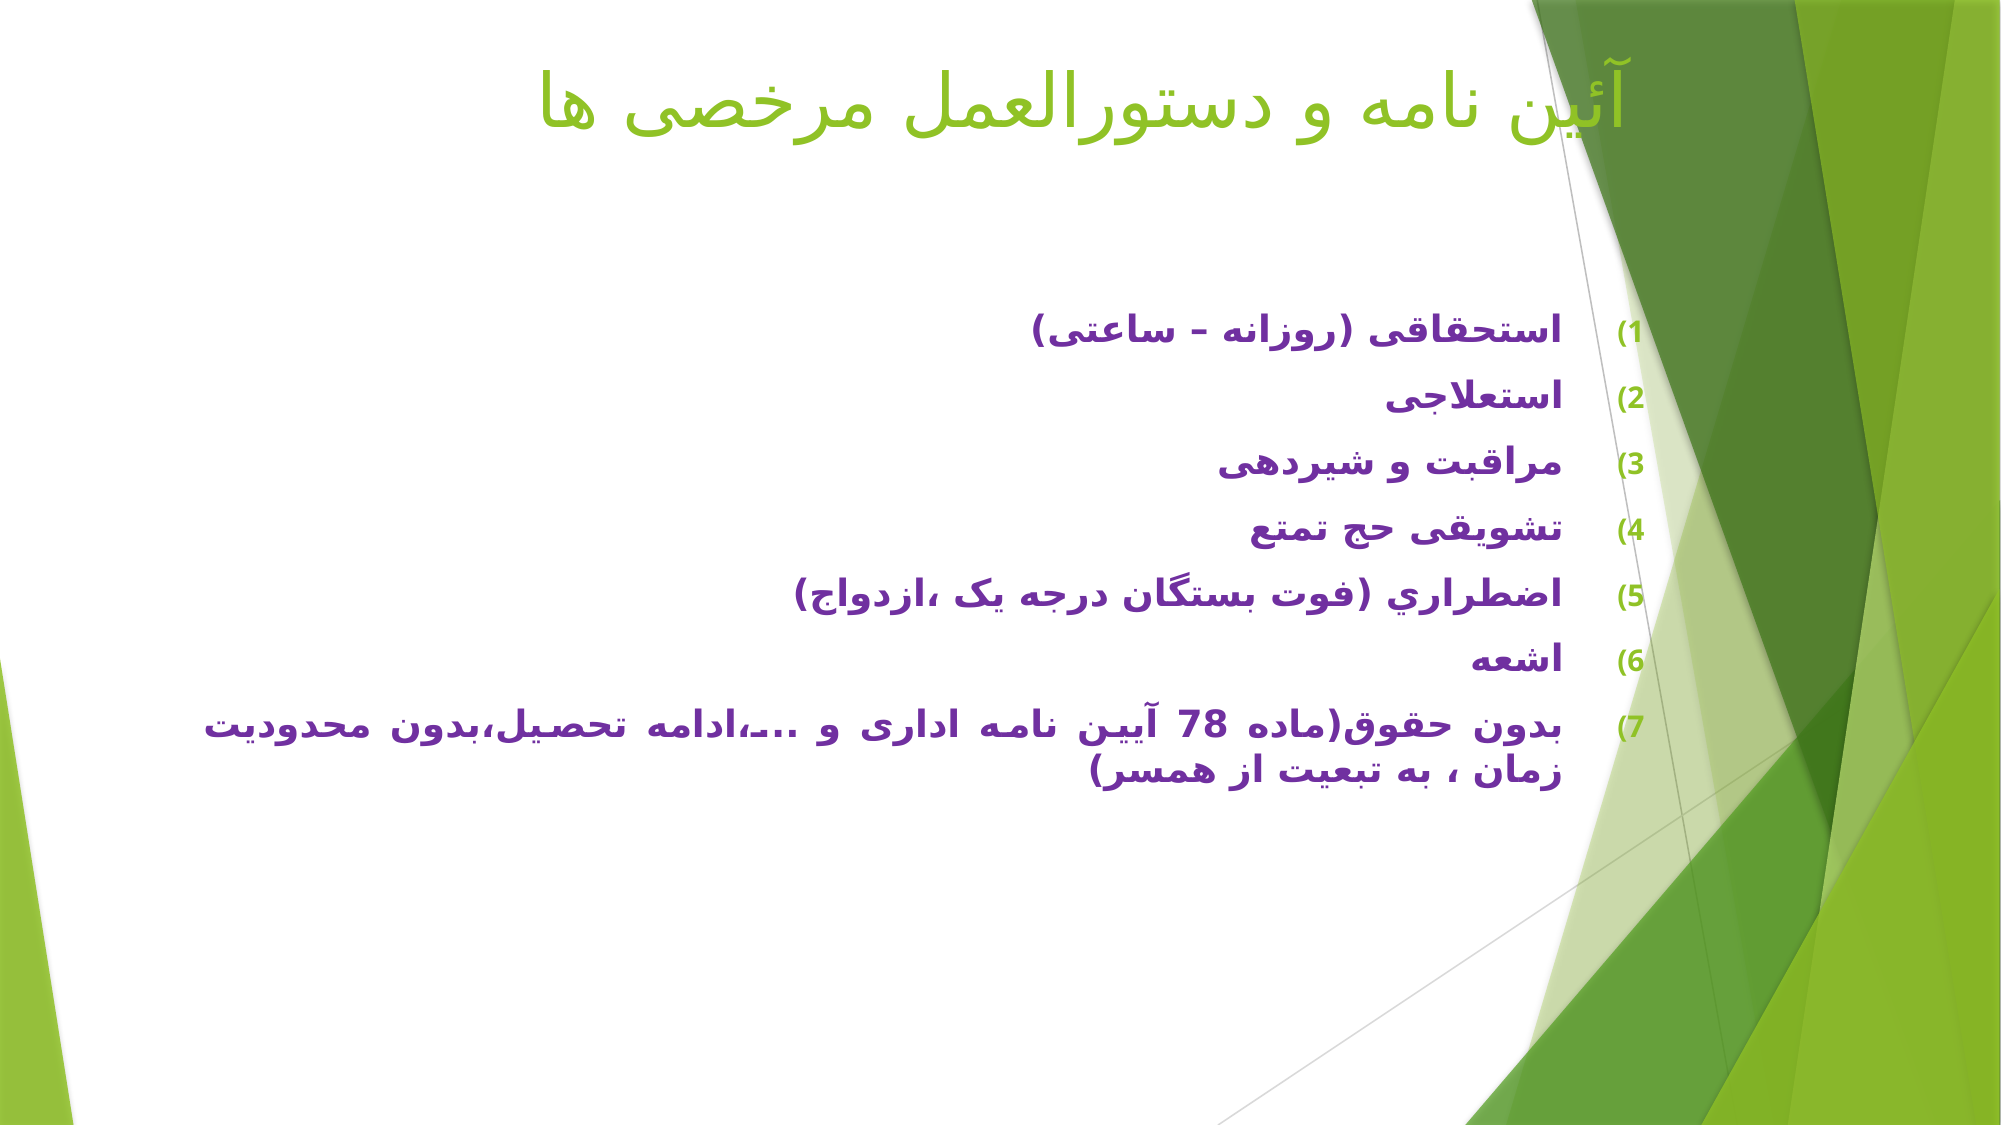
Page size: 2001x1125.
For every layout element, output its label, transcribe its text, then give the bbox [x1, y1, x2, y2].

title آئین نامه و دستورالعمل مرخصی ها [450, 45, 1716, 233]
list استحقاقی (روزانه – ساعتی) استعلاجی مراقبت و شیردهی تشویقی حج تمتع اضطراري (فوت بستگان درجه یک ،ازدواج) اشعه بدون حقوق(ماده 78 آیین نامه اداری و ...،ادامه تحصیل،بدون محدودیت زمان ، به تبعیت از همسر) [182, 231, 1677, 1063]
